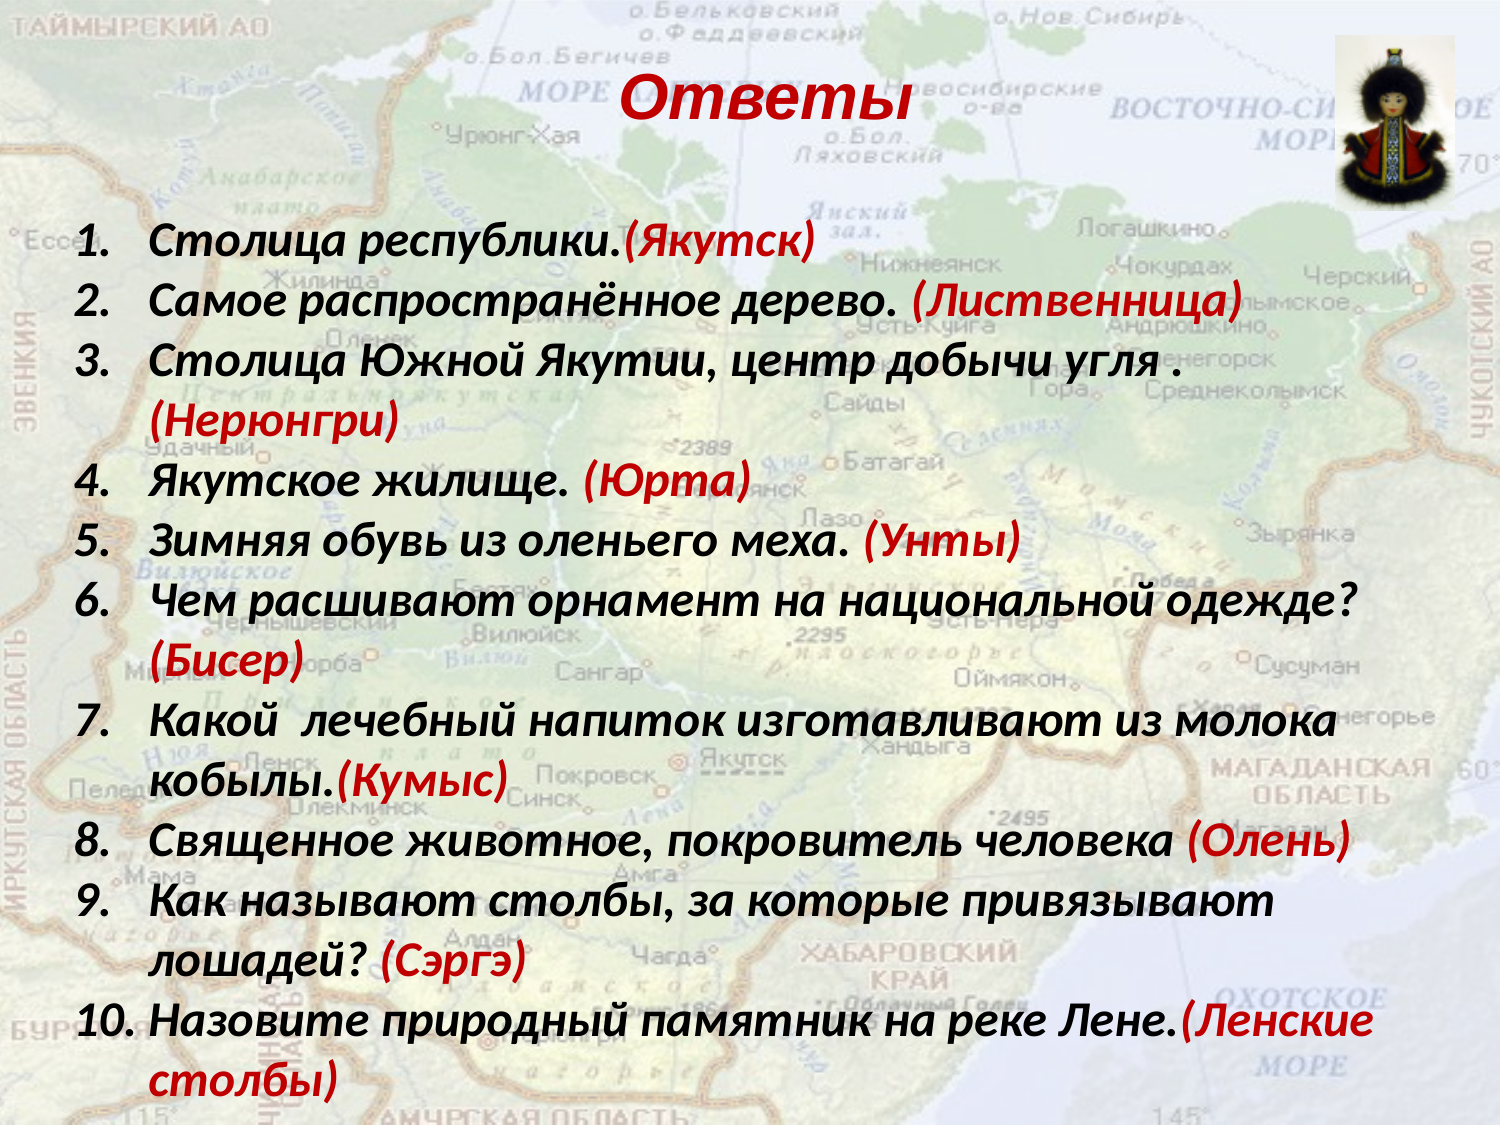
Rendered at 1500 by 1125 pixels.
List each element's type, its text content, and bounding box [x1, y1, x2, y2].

text_box Столица республики.(Якутск) Самое распространённое дерево. (Лиственница) Столица Южной Якутии, центр добычи угля . (Нерюнгри) Якутское жилище. (Юрта) Зимняя обувь из оленьего меха. (Унты) Чем расшивают орнамент на национальной одежде? (Бисер) Какой лечебный напиток изготавливают из молока кобылы.(Кумыс) Священное животное, покровитель человека (Олень) Как называют столбы, за которые привязывают лошадей? (Сэргэ) Назовите природный памятник на реке Лене.(Ленские столбы) [58, 199, 1418, 1114]
picture [1335, 34, 1456, 212]
title Ответы [128, 46, 1330, 141]
